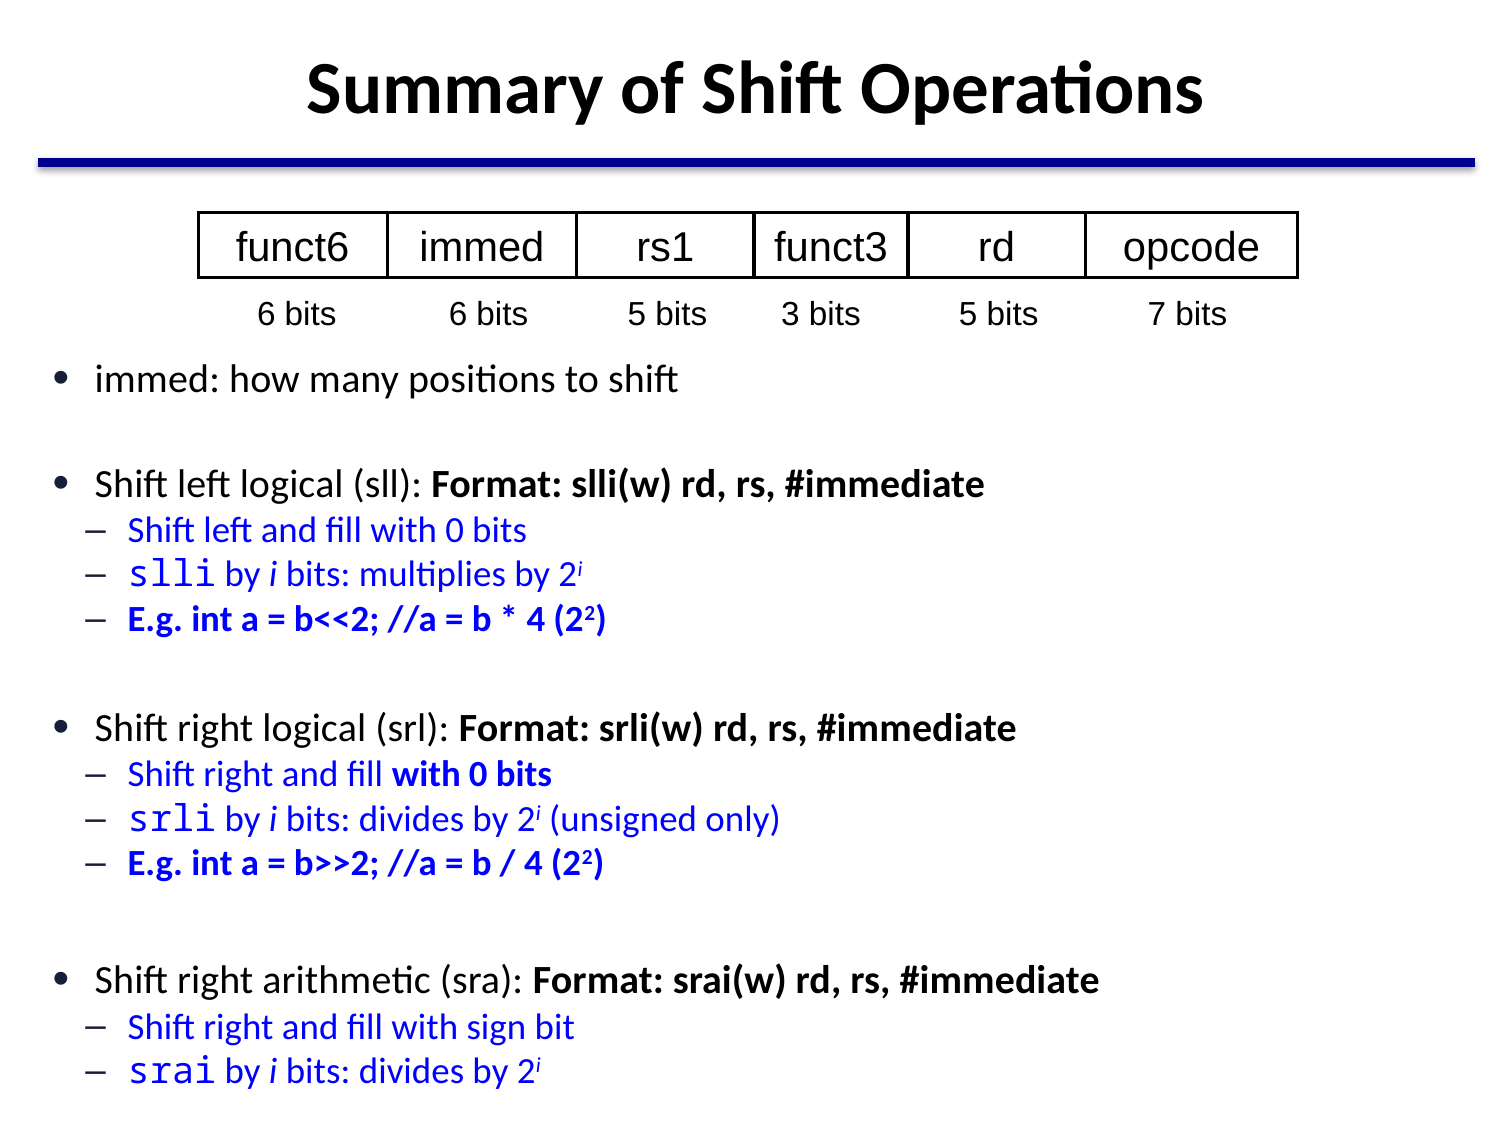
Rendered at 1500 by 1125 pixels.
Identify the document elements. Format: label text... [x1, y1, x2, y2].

title Summary of Shift Operations [37, 24, 1475, 143]
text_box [197, 212, 1299, 341]
list immed: how many positions to shift Shift left logical (sll): Format: slli(w) rd, rs, #immediate Shift left and fill with 0 bits slli by i bits: multiplies by 2i E.g. int a = b<<2; //a = b * 4 (22) Shift right logical (srl): Format: srli(w) rd, rs, #immediate Shift right and fill with 0 bits srli by i bits: divides by 2i (unsigned only) E.g. int a = b>>2; //a = b / 4 (22) Shift right arithmetic (sra): Format: srai(w) rd, rs, #immediate Shift right and fill with sign bit srai by i bits: divides by 2i [37, 187, 1475, 1100]
